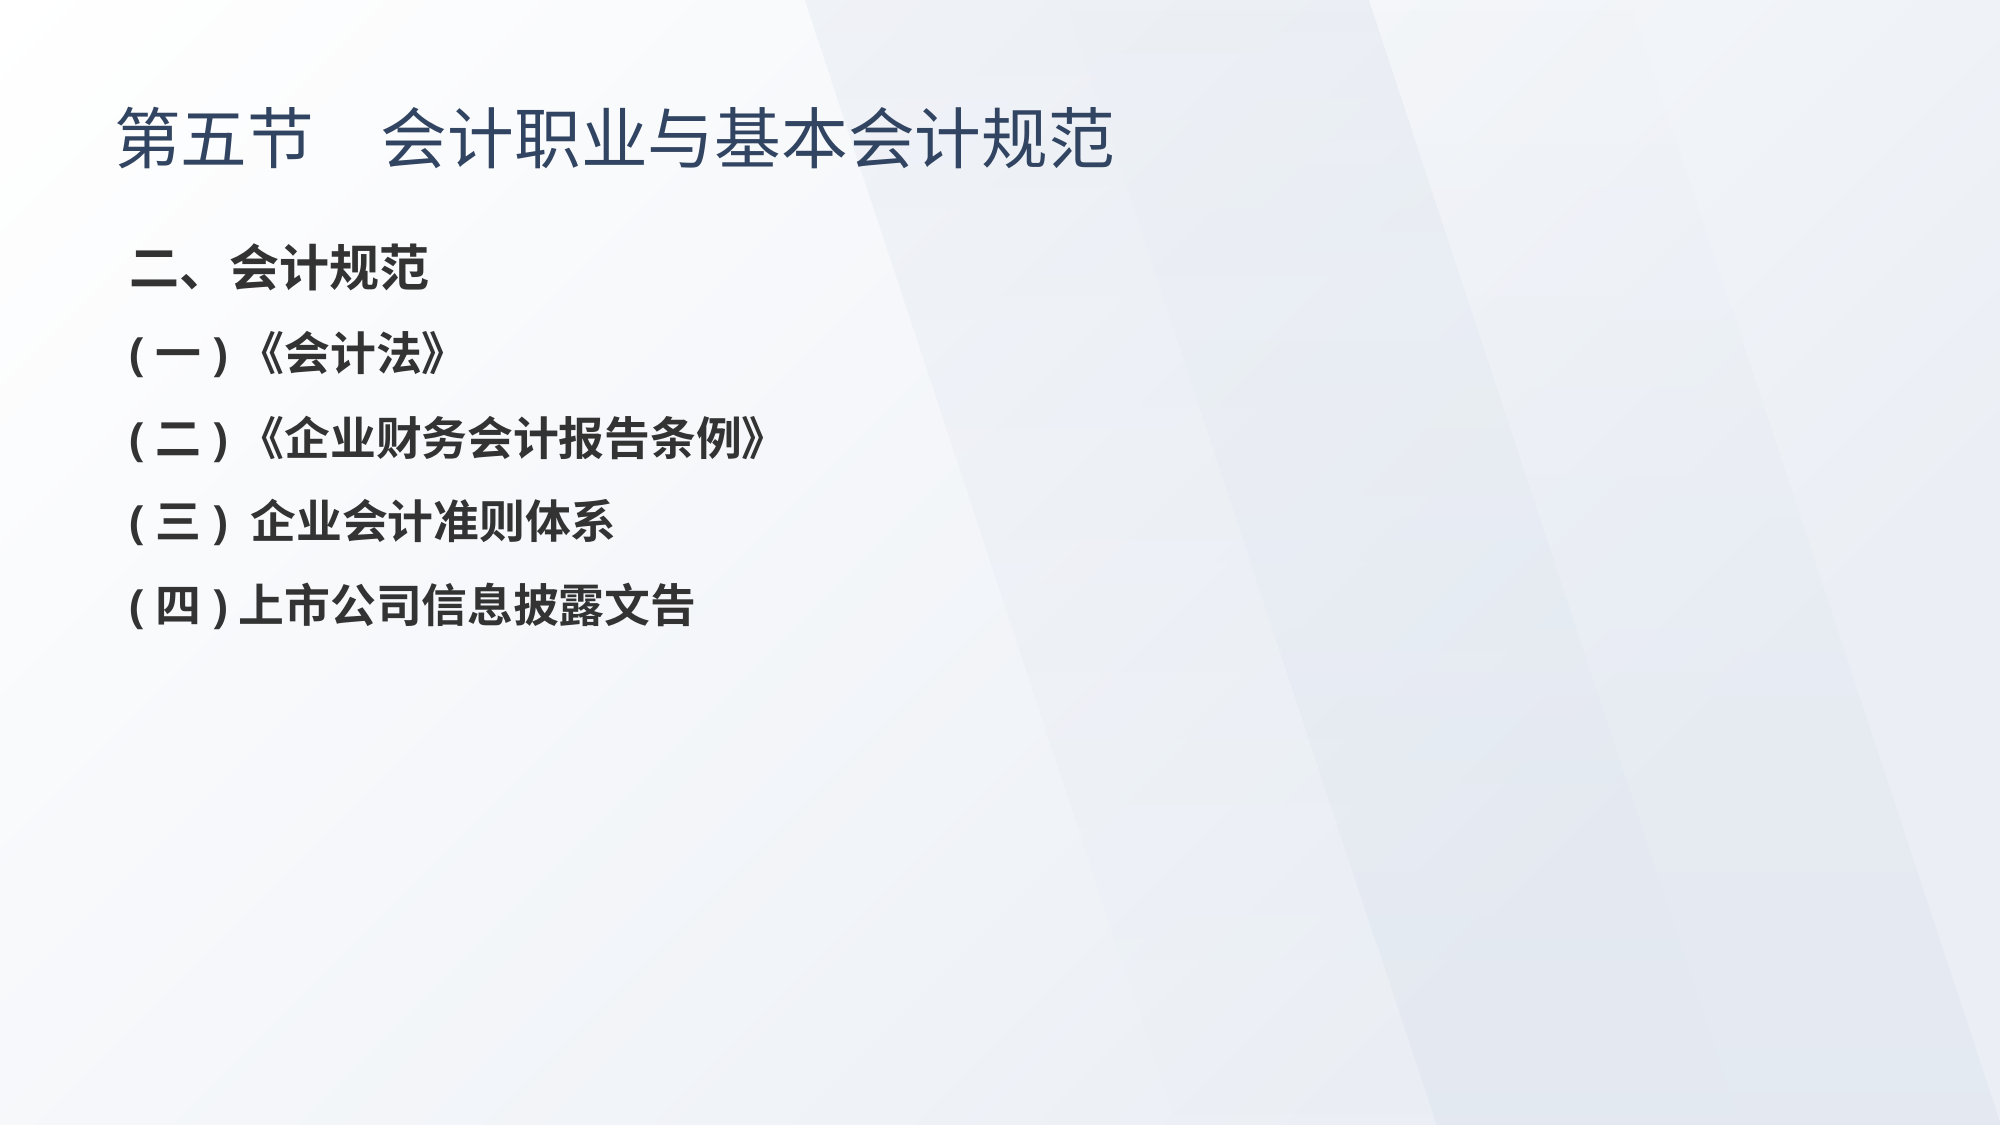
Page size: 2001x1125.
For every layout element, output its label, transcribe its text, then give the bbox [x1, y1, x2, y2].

text_box 二、会计规范 (一)《会计法》 (二)《企业财务会计报告条例》 (三) 企业会计准则体系 (四)上市公司信息披露文告 [114, 213, 1886, 1013]
title 第五节 会计职业与基本会计规范 [114, 59, 1886, 178]
